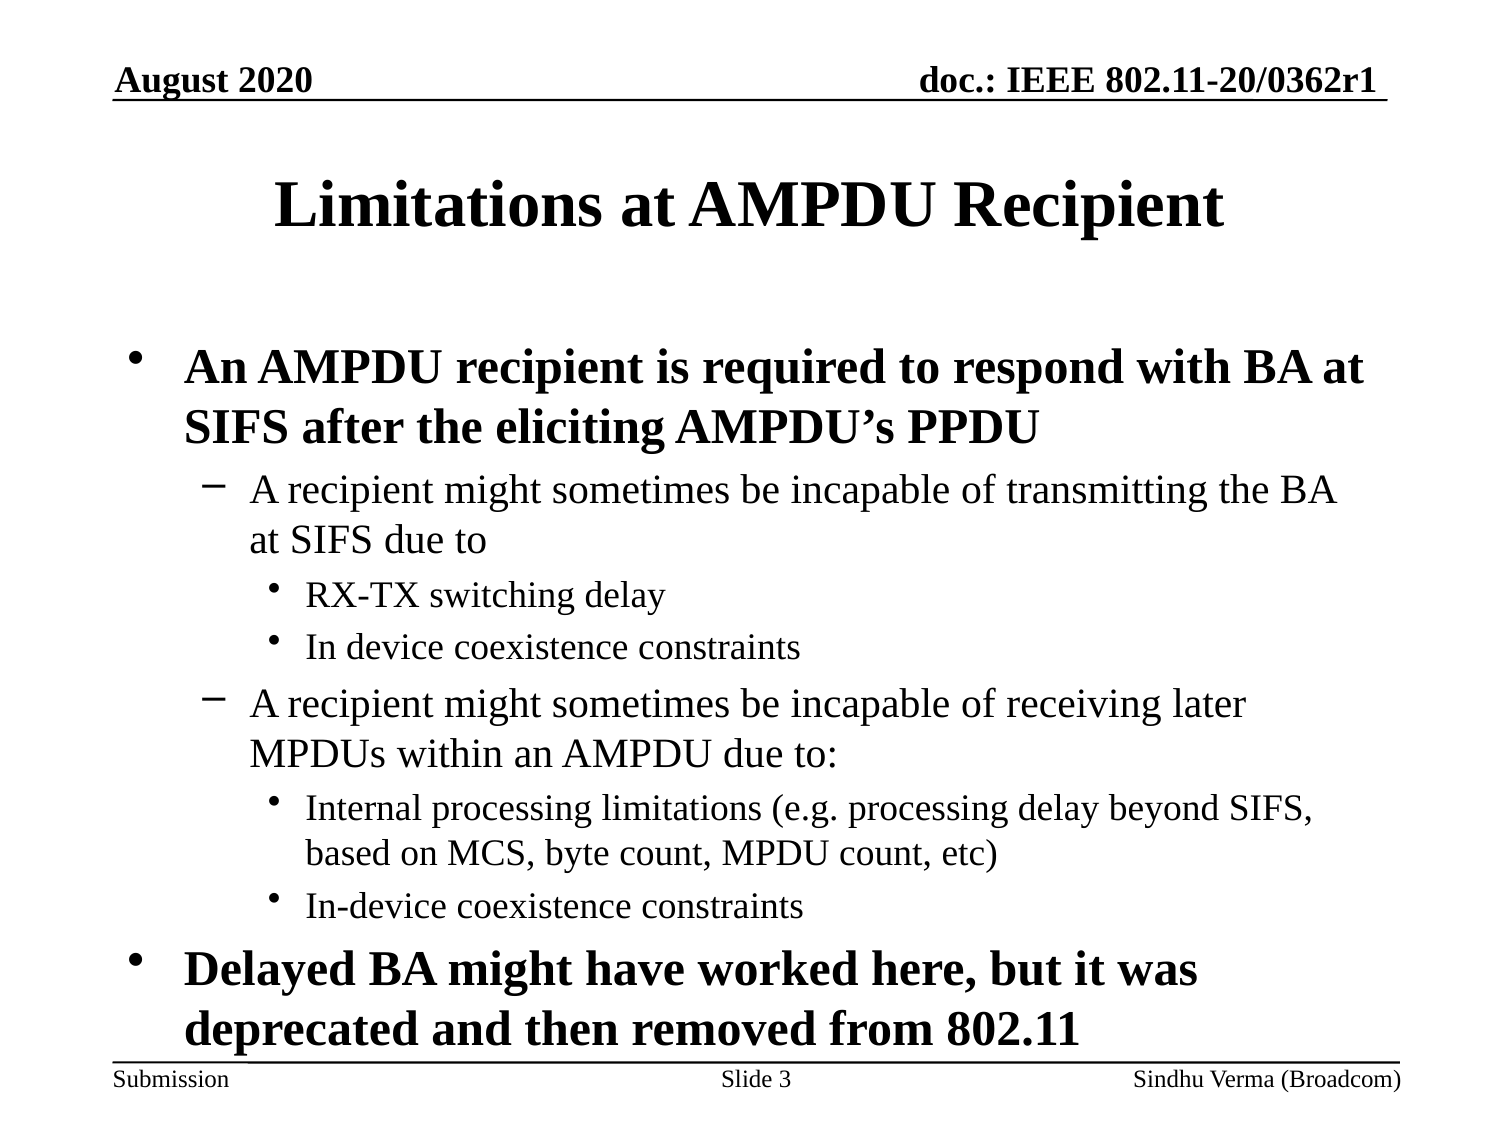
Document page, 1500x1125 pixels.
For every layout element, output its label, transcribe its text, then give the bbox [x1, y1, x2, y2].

slide_number Slide 3 [712, 1061, 800, 1093]
title Limitations at AMPDU Recipient [112, 112, 1388, 288]
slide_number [114, 54, 316, 101]
list An AMPDU recipient is required to respond with BA at SIFS after the eliciting AMPDU’s PPDU A recipient might sometimes be incapable of transmitting the BA at SIFS due to RX-TX switching delay In device coexistence constraints A recipient might sometimes be incapable of receiving later MPDUs within an AMPDU due to: Internal processing limitations (e.g. processing delay beyond SIFS, based on MCS, byte count, MPDU count, etc) In-device coexistence constraints Delayed BA might have worked here, but it was deprecated and then removed from 802.11 [112, 326, 1388, 1002]
footer Sindhu Verma (Broadcom) [1129, 1061, 1402, 1093]
